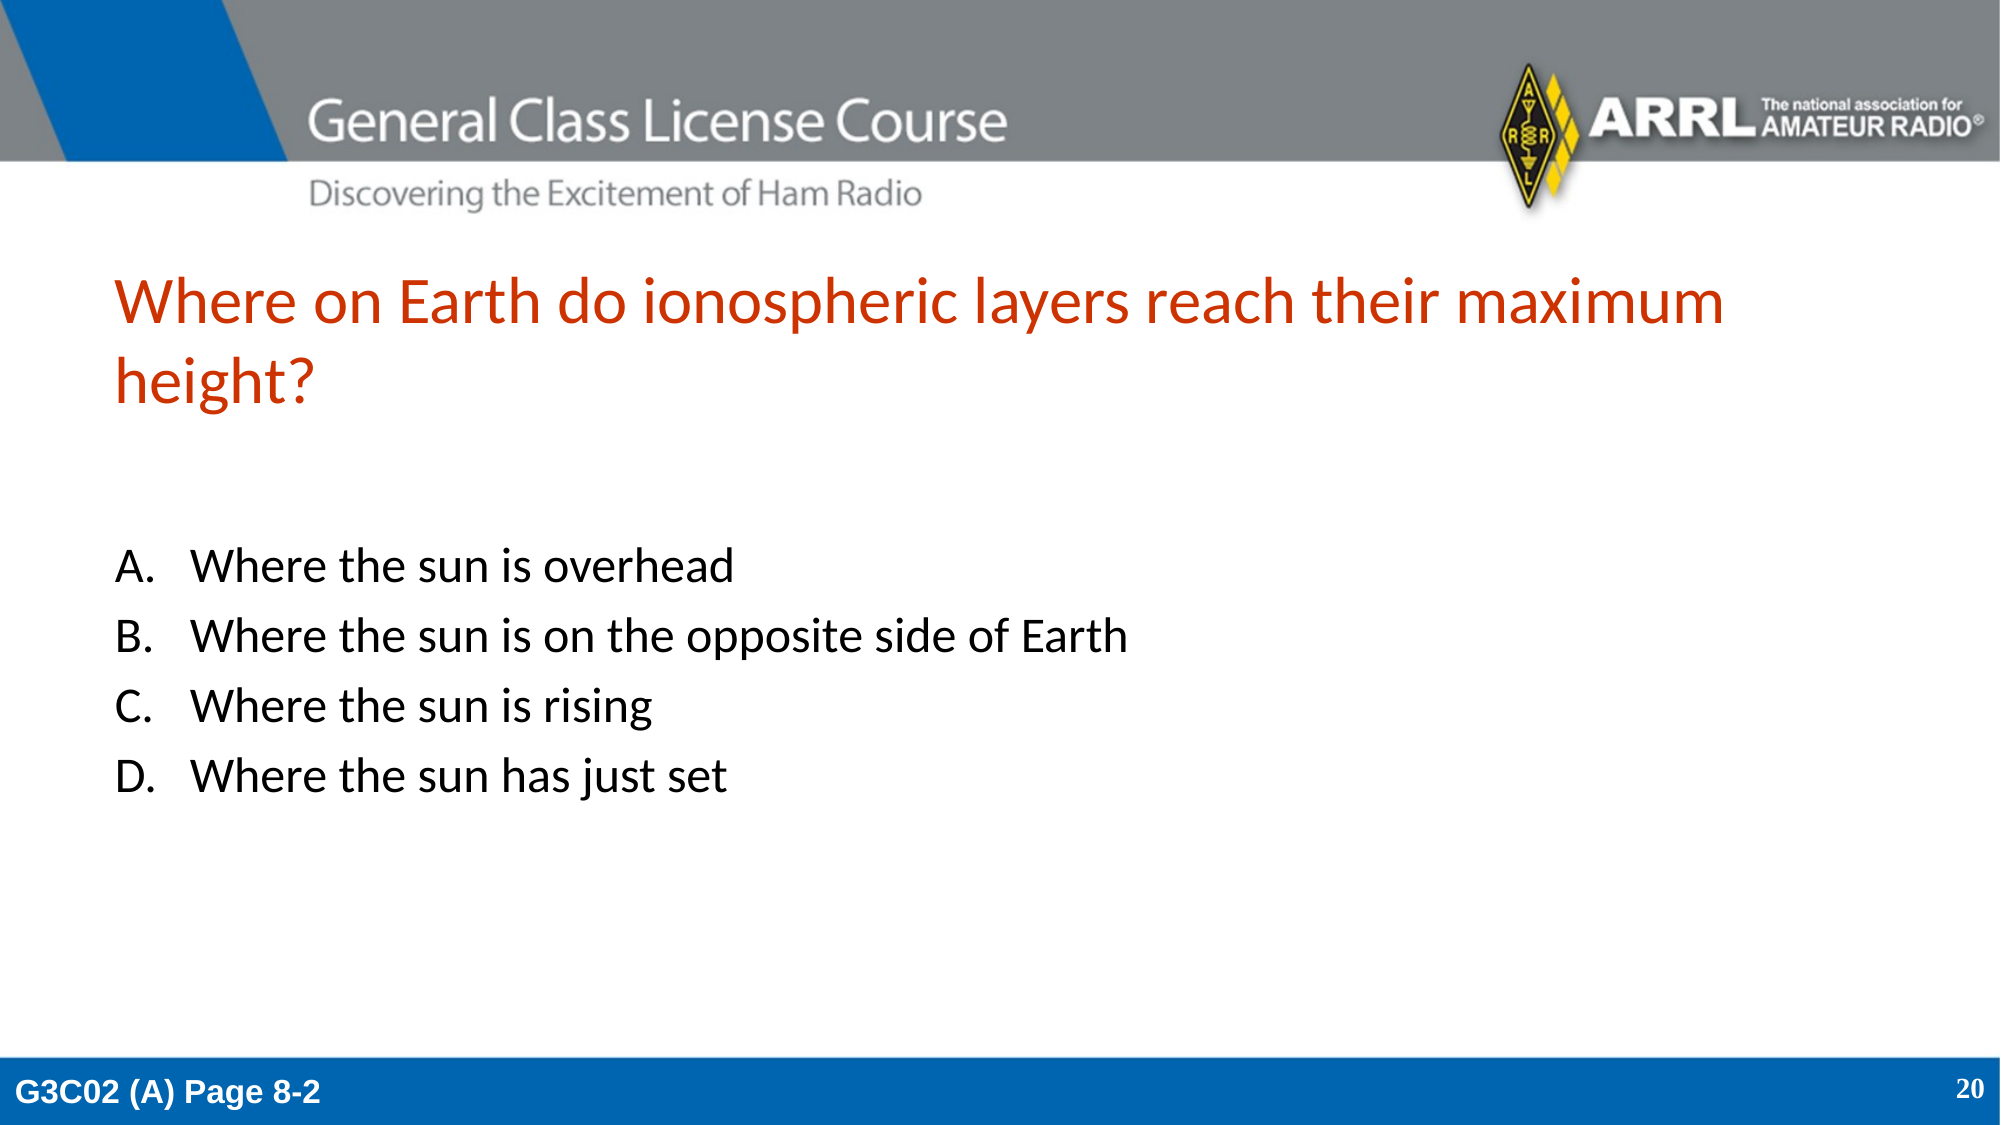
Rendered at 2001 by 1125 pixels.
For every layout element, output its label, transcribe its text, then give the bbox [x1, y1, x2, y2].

title Where on Earth do ionospheric layers reach their maximum height? [99, 249, 1900, 468]
picture [0, 0, 2001, 1125]
text_box 20 [1875, 1062, 2000, 1113]
list Where the sun is overhead Where the sun is on the opposite side of Earth Where the sun is rising Where the sun has just set [99, 525, 1900, 1005]
text_box G3C02 (A) Page 8-2 [0, 1062, 1313, 1118]
